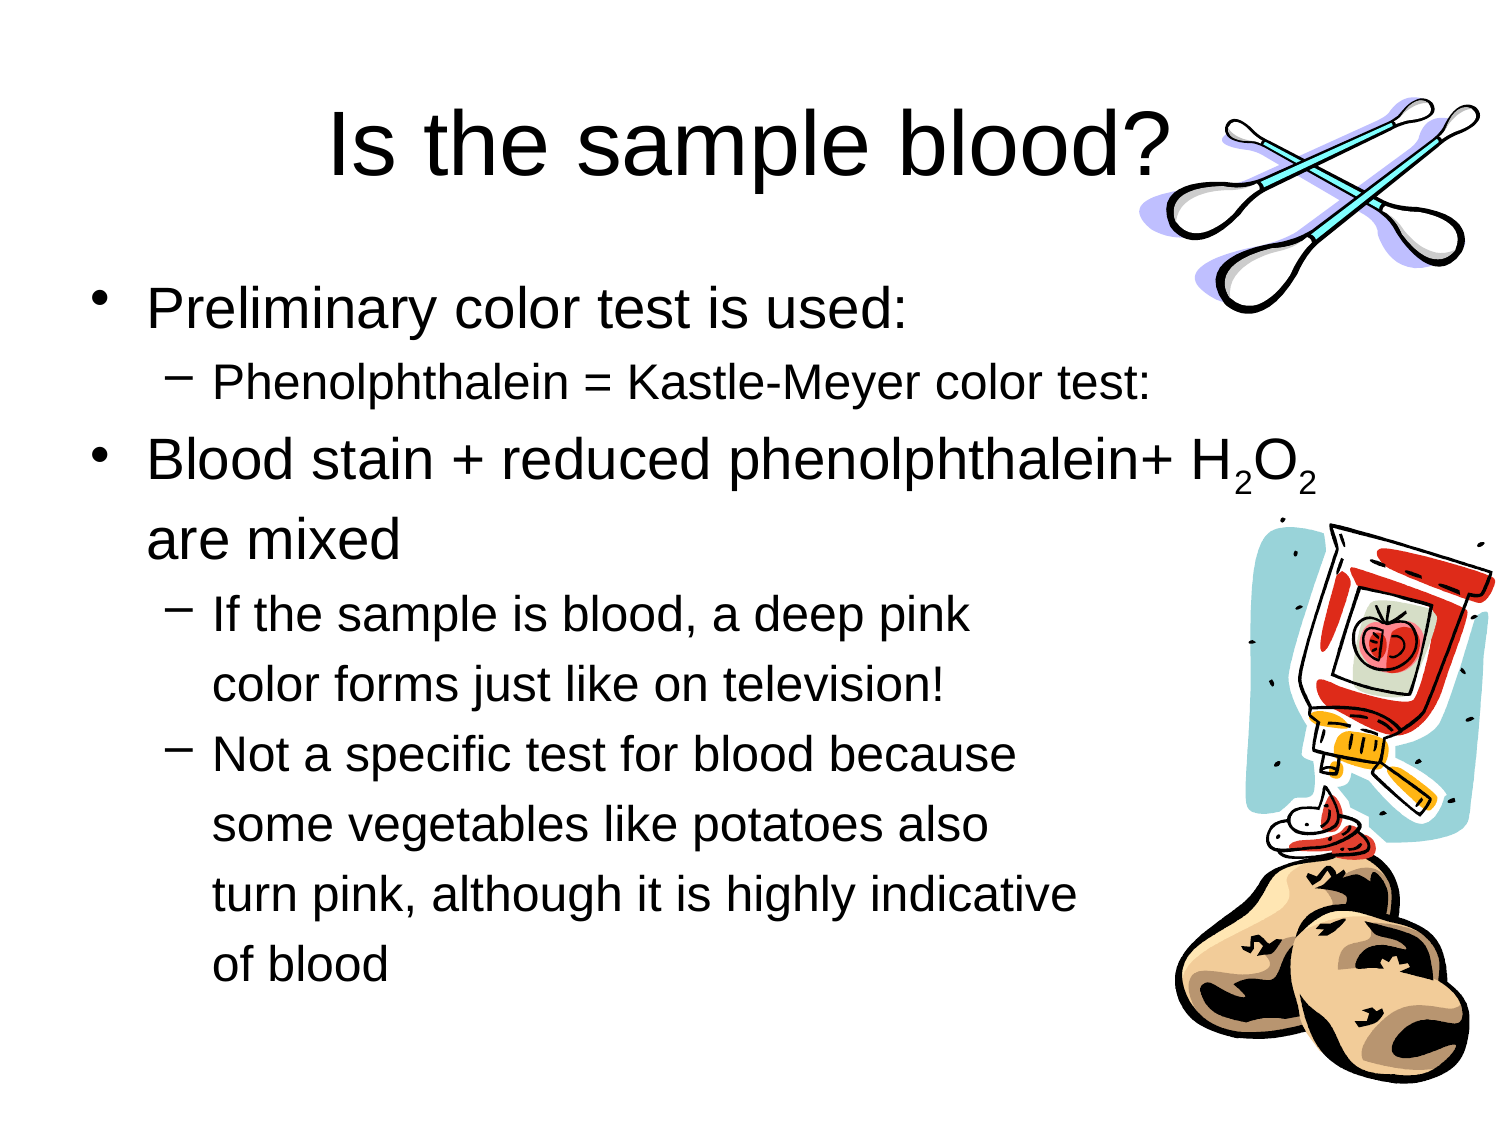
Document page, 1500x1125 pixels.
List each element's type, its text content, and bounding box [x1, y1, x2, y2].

title Is the sample blood? [75, 45, 1425, 233]
picture [1174, 512, 1500, 1084]
list Preliminary color test is used: Phenolphthalein = Kastle-Meyer color test: Blood stain + reduced phenolphthalein+ H2O2 are mixed If the sample is blood, a deep pink color forms just like on television! Not a specific test for blood because some vegetables like potatoes also turn pink, although it is highly indicative of blood [75, 262, 1425, 1005]
picture [1105, 87, 1500, 341]
